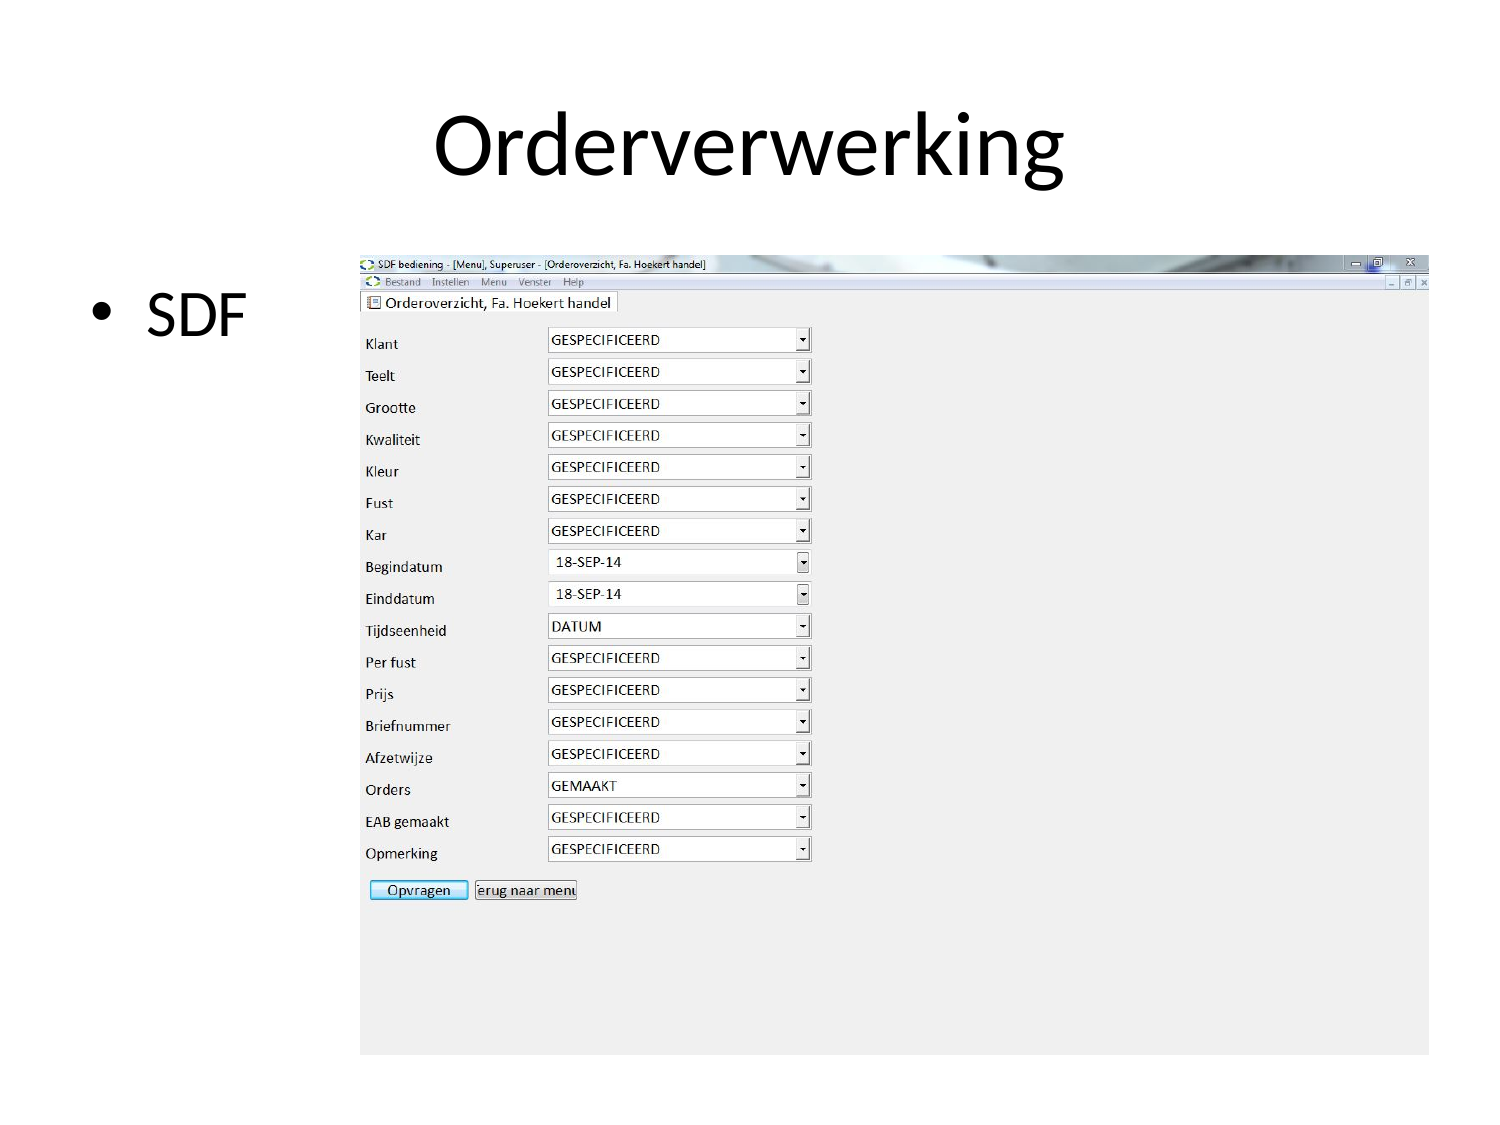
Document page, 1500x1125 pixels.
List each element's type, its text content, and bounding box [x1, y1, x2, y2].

title Orderverwerking [75, 45, 1425, 233]
list SDF [75, 262, 354, 1005]
picture [359, 255, 1430, 1056]
